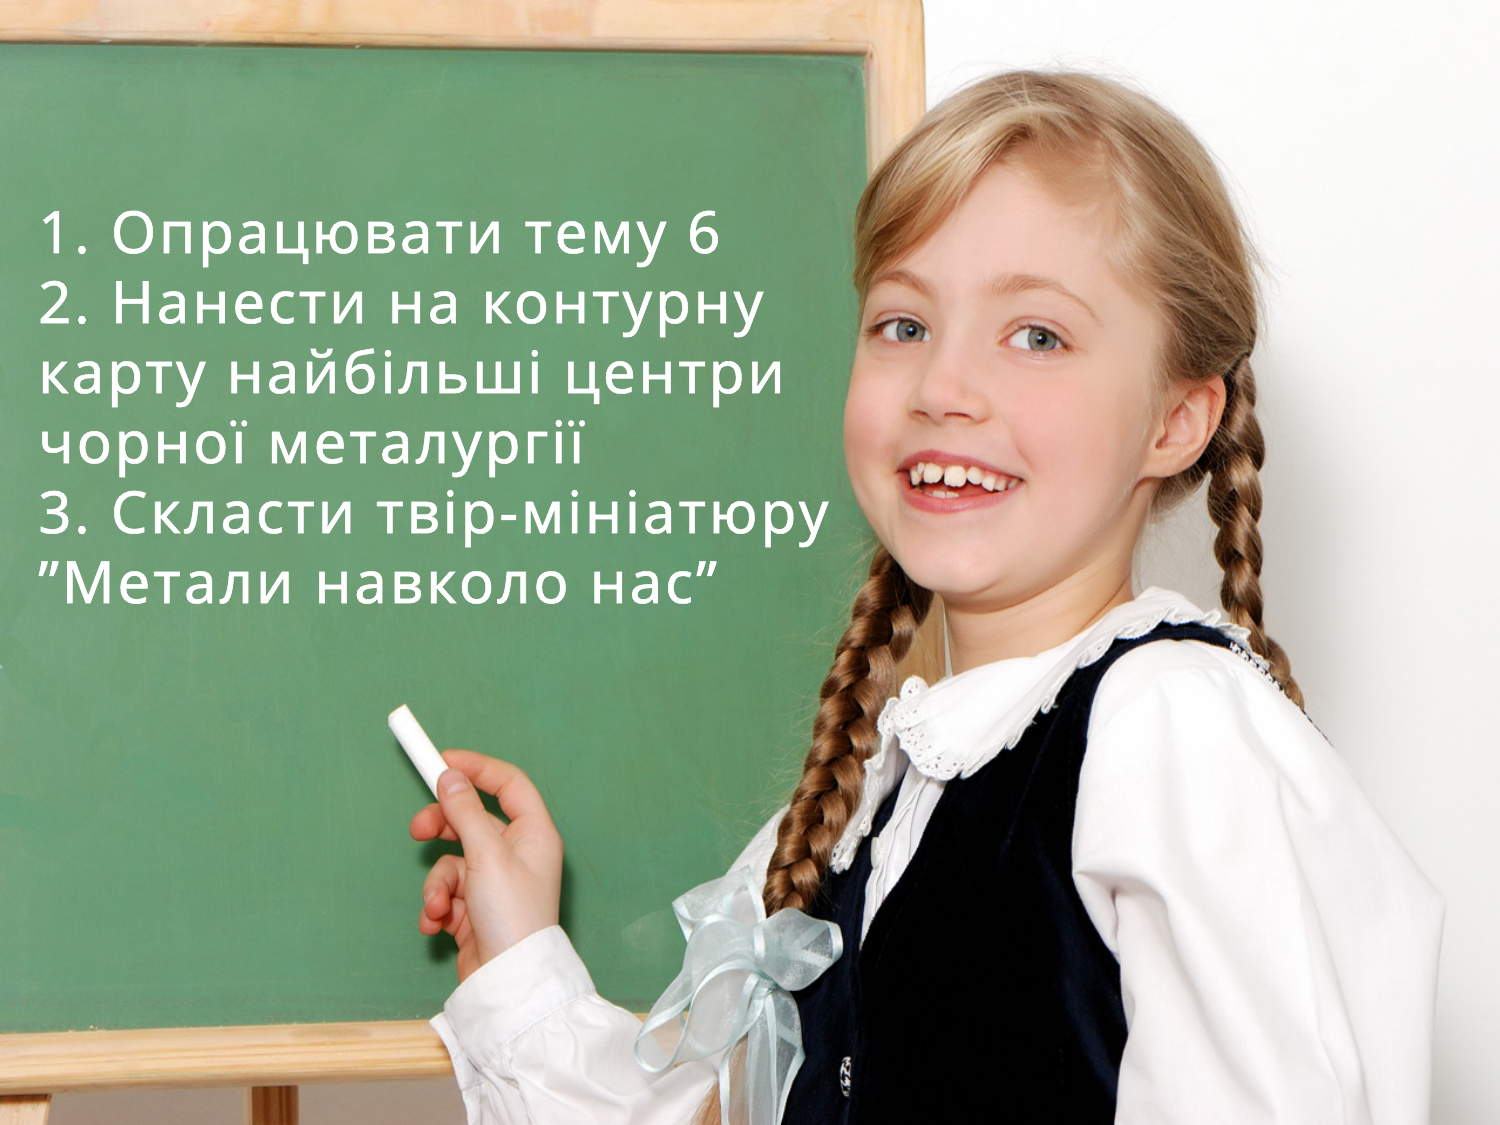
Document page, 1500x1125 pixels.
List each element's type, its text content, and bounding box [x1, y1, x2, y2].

text_box 1. Опрацювати тему 6 2. Нанести на контурну карту найбільші центри чорної металургії 3. Скласти твір-мініатюру ”Метали навколо нас” [23, 187, 856, 623]
picture [0, 0, 1500, 1125]
